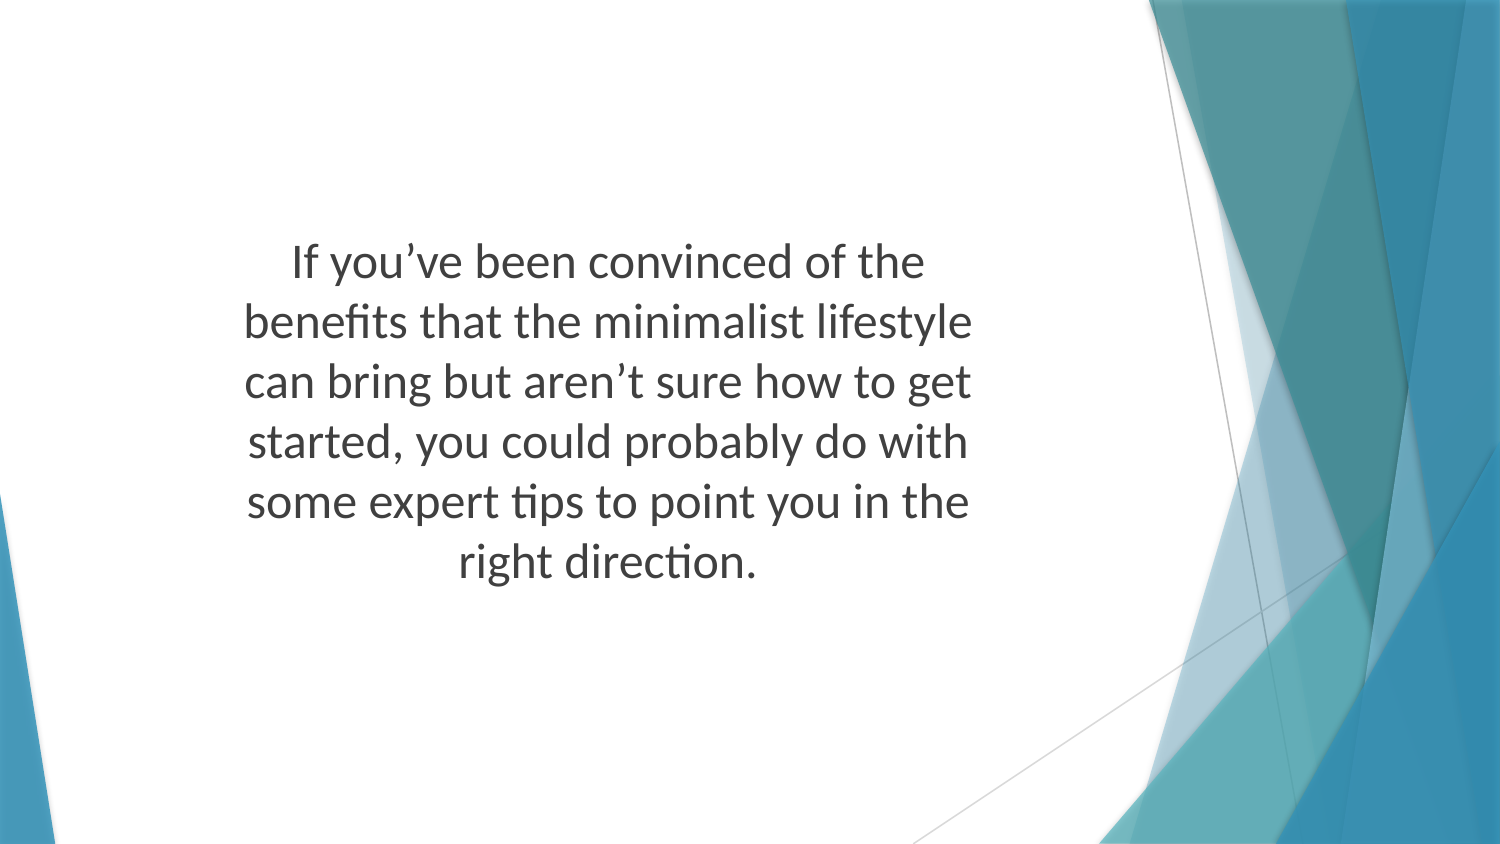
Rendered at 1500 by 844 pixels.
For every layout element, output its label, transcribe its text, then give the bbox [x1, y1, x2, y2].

list If you’ve been convinced of the benefits that the minimalist lifestyle can bring but aren’t sure how to get started, you could probably do with some expert tips to point you in the right direction. [206, 221, 1010, 718]
